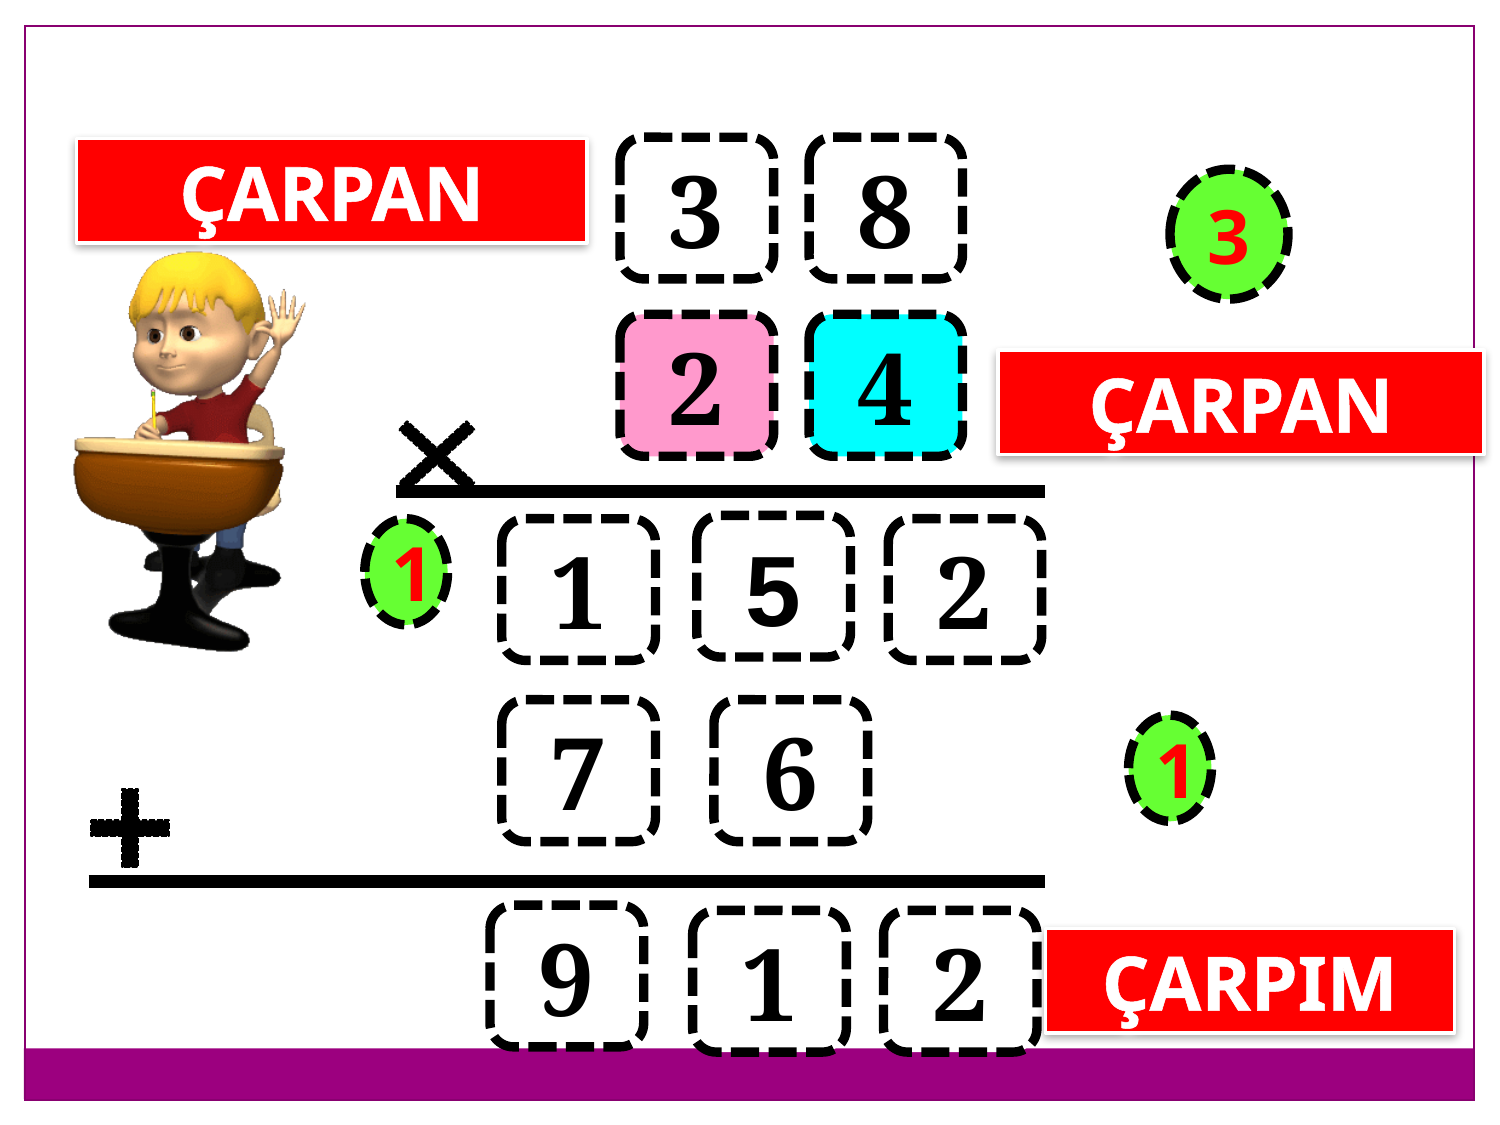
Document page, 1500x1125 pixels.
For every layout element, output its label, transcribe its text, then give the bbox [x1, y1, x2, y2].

text_box 6 [712, 698, 869, 843]
text_box [398, 420, 476, 489]
text_box [90, 788, 170, 868]
text_box ÇARPAN [996, 348, 1486, 456]
picture [42, 244, 337, 669]
text_box ÇARPIM [1044, 927, 1456, 1035]
text_box 2 [882, 909, 1038, 1054]
text_box 5 [695, 514, 852, 658]
text_box 2 [887, 517, 1043, 662]
text_box 3 [1169, 168, 1289, 301]
text_box 2 [619, 313, 775, 458]
text_box 8 [808, 136, 964, 280]
text_box 9 [489, 904, 645, 1048]
text_box 1 [500, 517, 657, 662]
text_box 3 [619, 136, 775, 280]
text_box 4 [808, 313, 964, 458]
text_box ÇARPAN [75, 137, 589, 245]
text_box 7 [500, 698, 657, 843]
text_box 1 [363, 517, 449, 626]
text_box 1 [691, 909, 848, 1054]
text_box 1 [1127, 714, 1213, 823]
